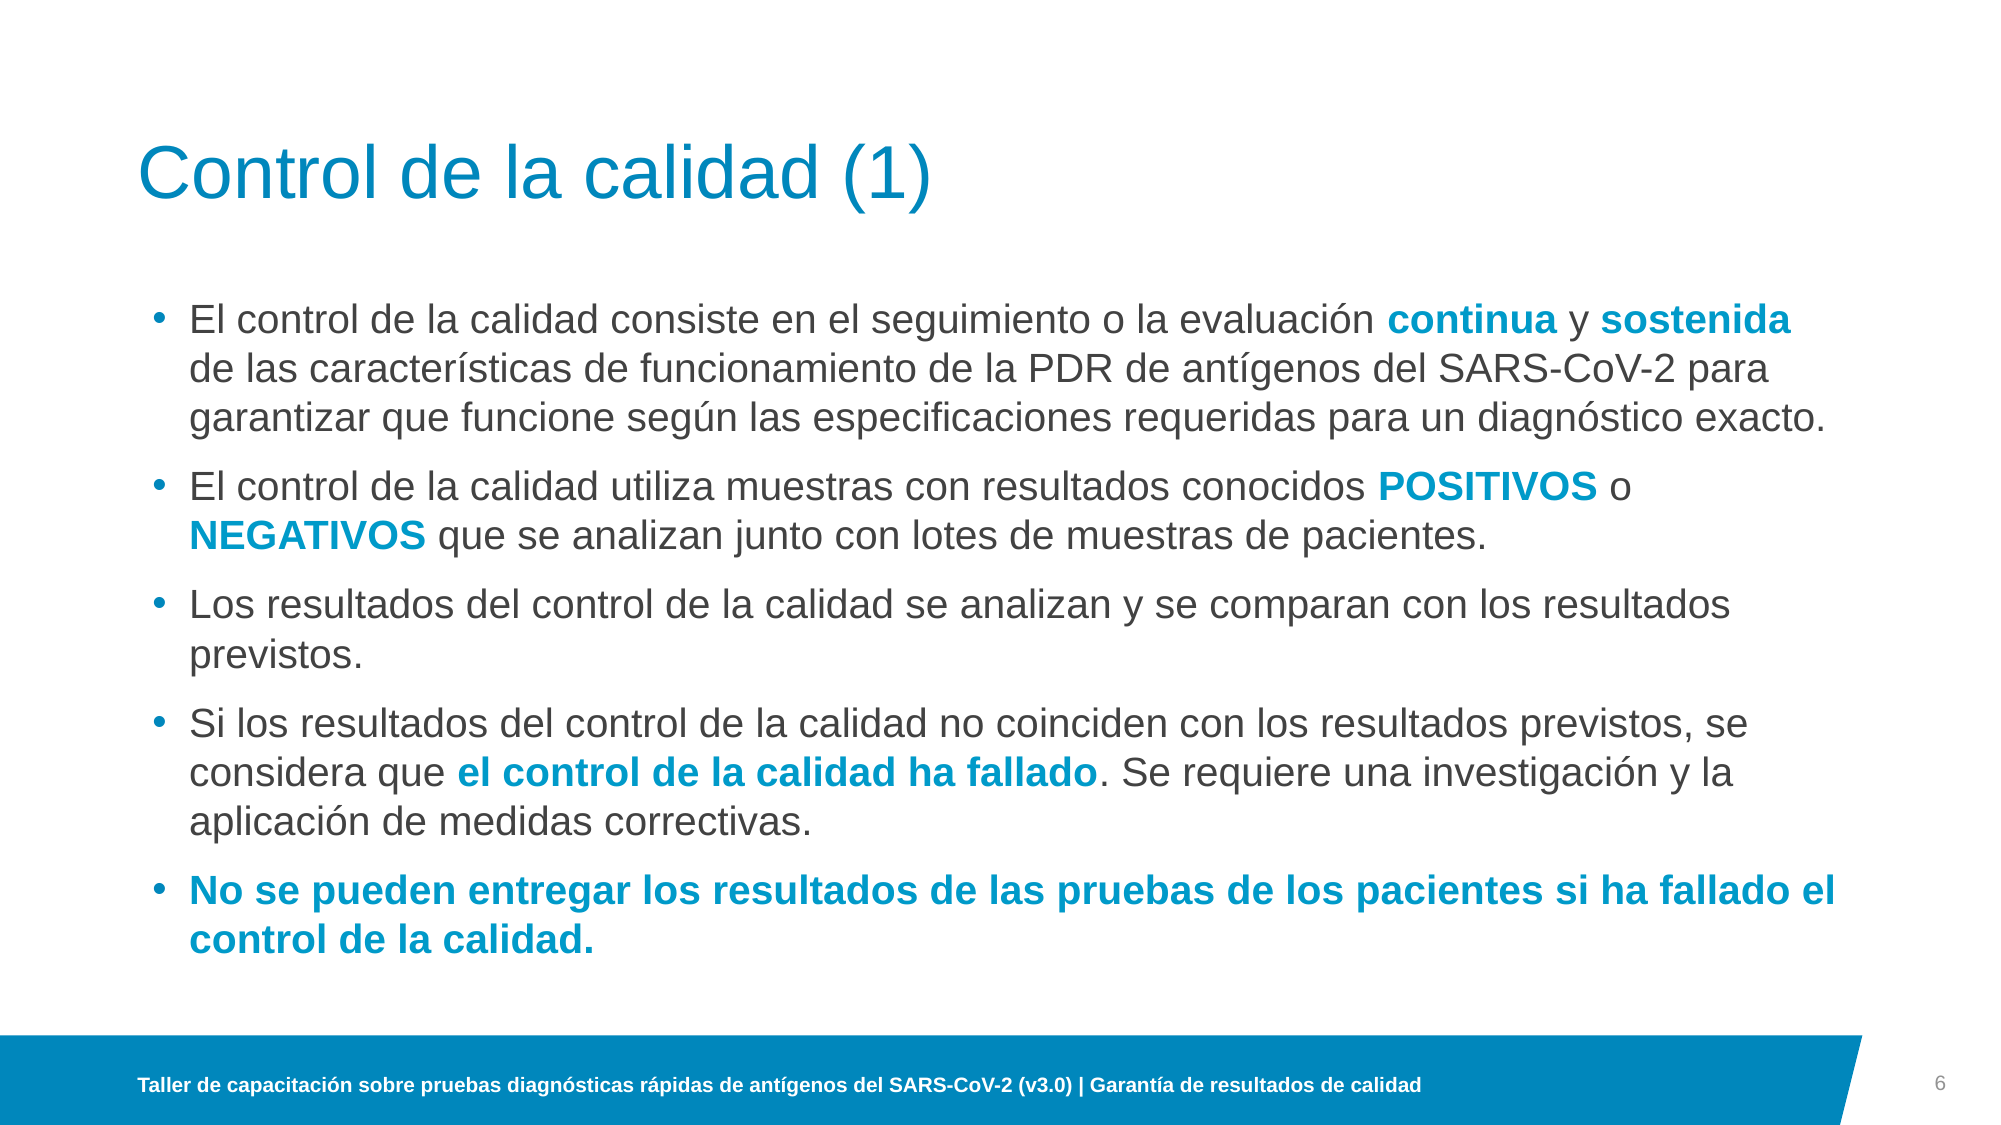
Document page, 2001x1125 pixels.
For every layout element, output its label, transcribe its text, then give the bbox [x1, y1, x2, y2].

slide_number 6 [1862, 1035, 1947, 1125]
list El control de la calidad consiste en el seguimiento o la evaluación continua y sostenida de las características de funcionamiento de la PDR de antígenos del SARS-CoV-2 para garantizar que funcione según las especificaciones requeridas para un diagnóstico exacto. El control de la calidad utiliza muestras con resultados conocidos POSITIVOS o NEGATIVOS que se analizan junto con lotes de muestras de pacientes. Los resultados del control de la calidad se analizan y se comparan con los resultados previstos. Si los resultados del control de la calidad no coinciden con los resultados previstos, se considera que el control de la calidad ha fallado. Se requiere una investigación y la aplicación de medidas correctivas. No se pueden entregar los resultados de las pruebas de los pacientes si ha fallado el control de la calidad. [137, 284, 1863, 1014]
title Control de la calidad (1) [137, 59, 1863, 215]
footer Taller de capacitación sobre pruebas diagnósticas rápidas de antígenos del SARS-CoV-2 (v3.0) | Garantía de resultados de calidad [137, 1042, 1555, 1125]
